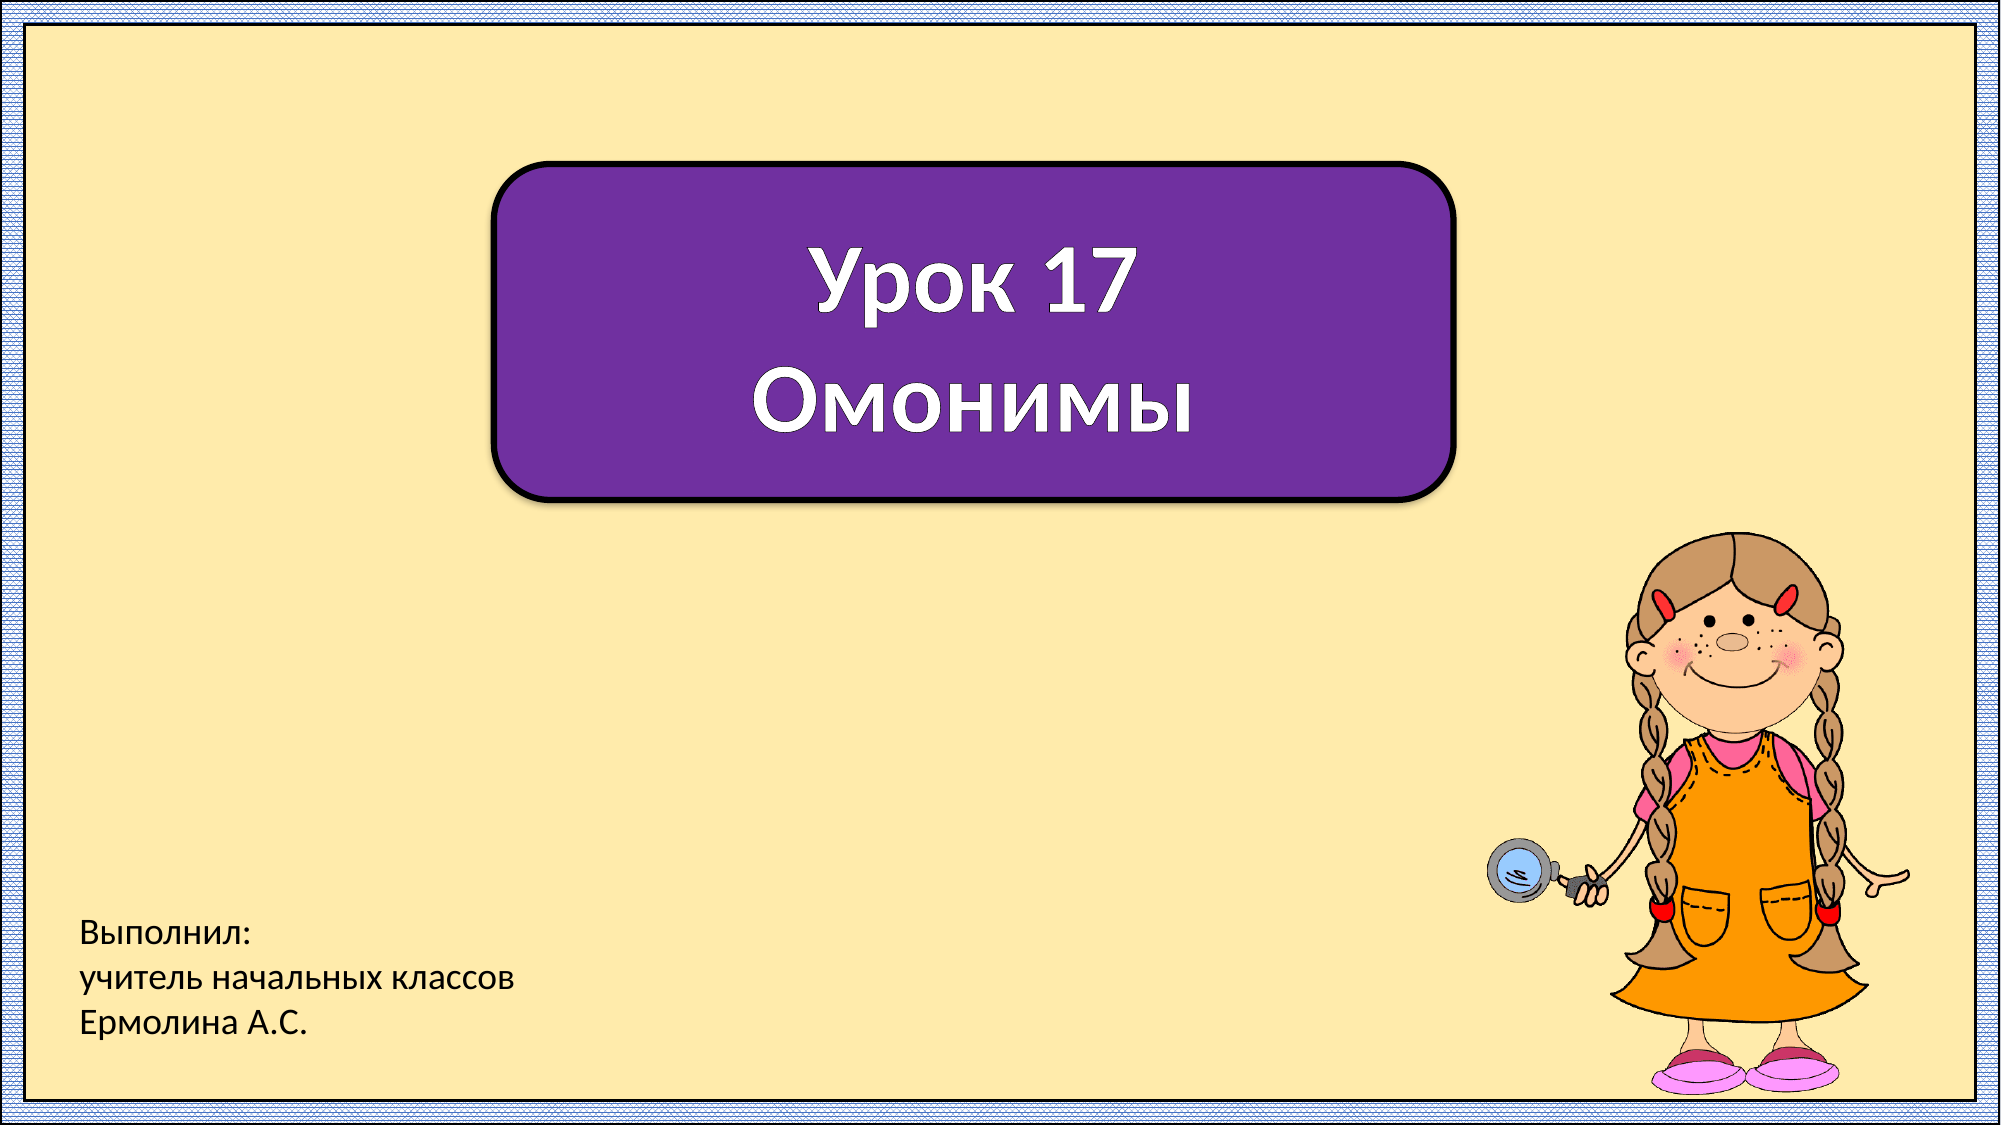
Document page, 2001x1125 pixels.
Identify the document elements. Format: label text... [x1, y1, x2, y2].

text_box Выполнил: учитель начальных классов Ермолина А.С. [64, 899, 531, 1050]
text_box Урок 17 Омонимы [492, 162, 1455, 501]
picture [1487, 532, 1910, 1095]
